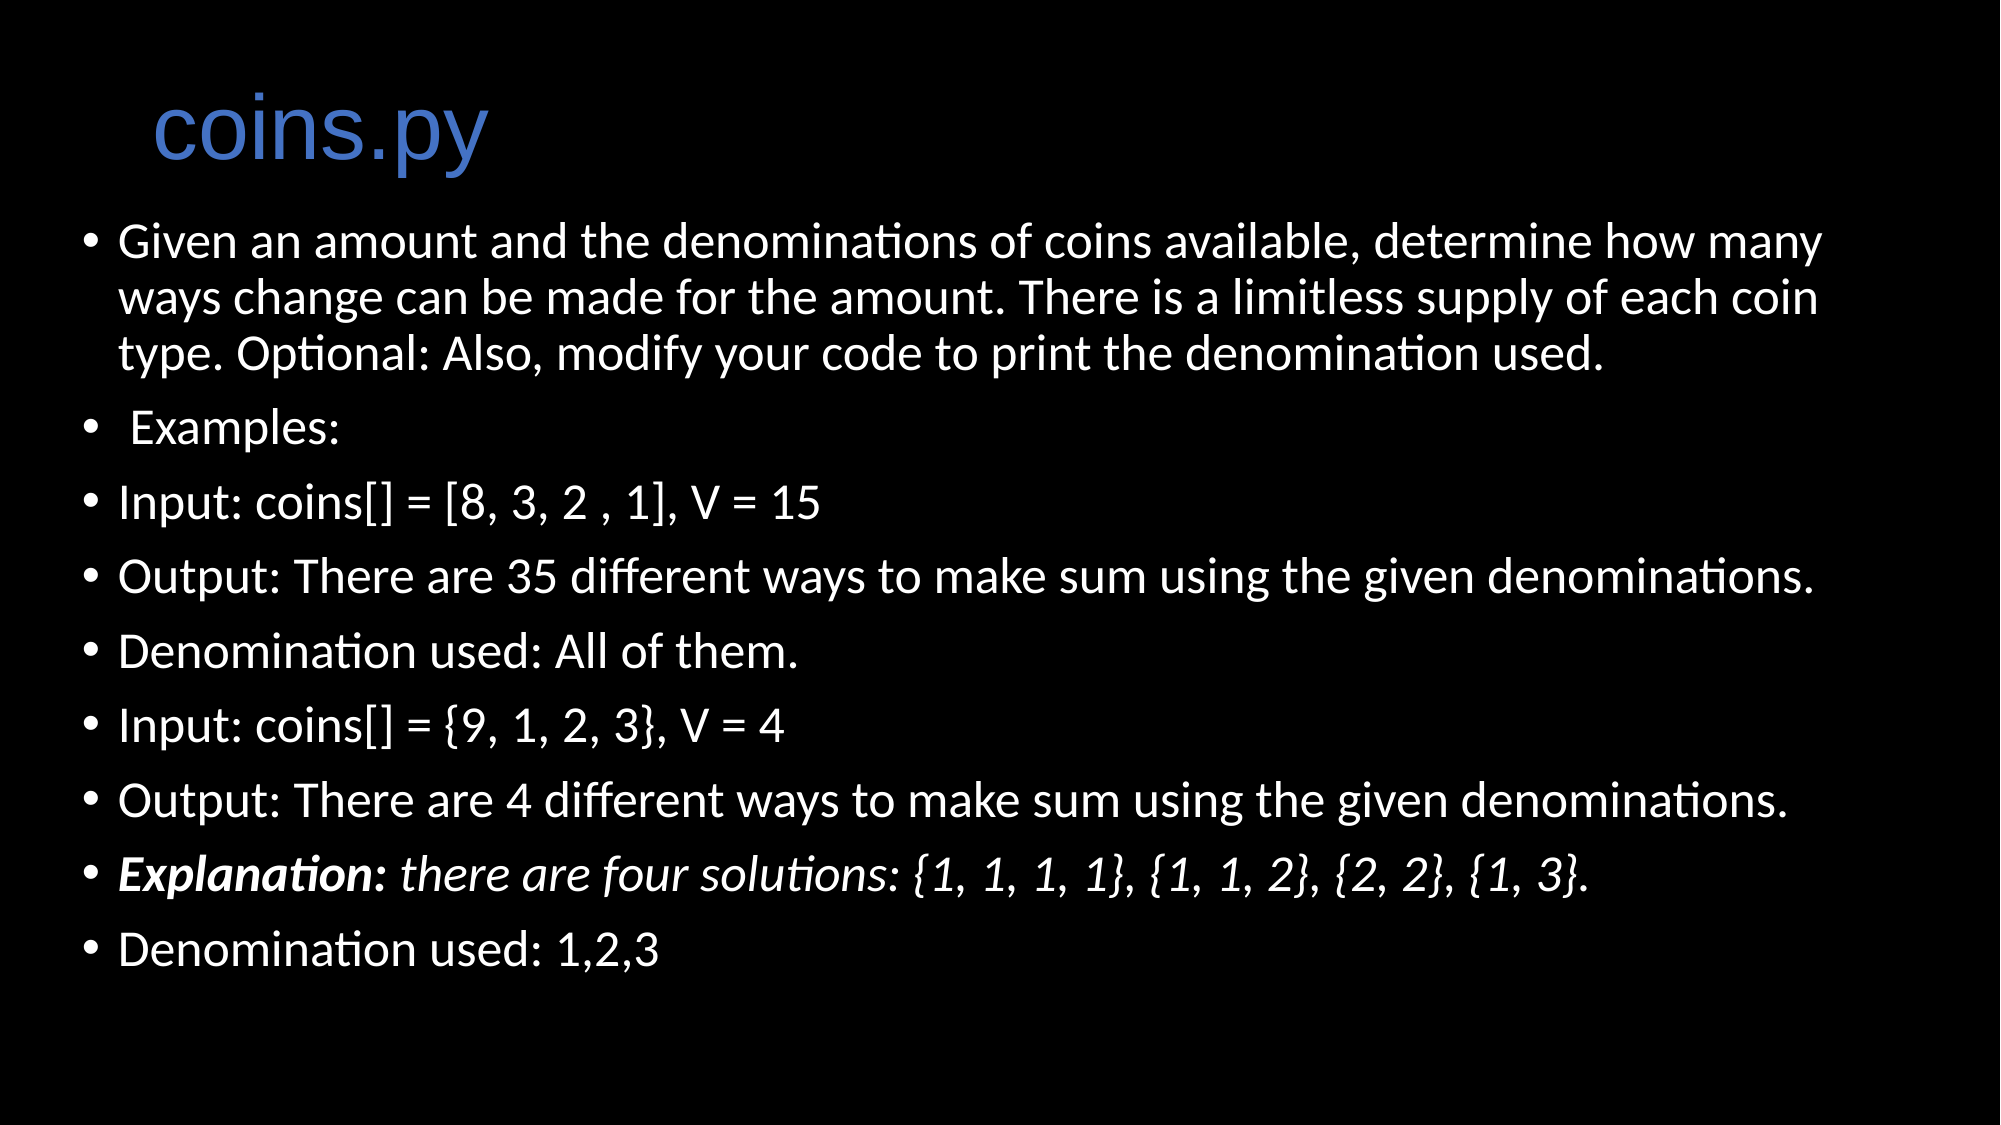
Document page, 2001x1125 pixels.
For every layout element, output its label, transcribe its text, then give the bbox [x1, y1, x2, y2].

title coins.py [137, 21, 1863, 206]
list Given an amount and the denominations of coins available, determine how many ways change can be made for the amount. There is a limitless supply of each coin type. Optional: Also, modify your code to print the denomination used. Examples: Input: coins[] = [8, 3, 2 , 1], V = 15 Output: There are 35 different ways to make sum using the given denominations. Denomination used: All of them. Input: coins[] = {9, 1, 2, 3}, V = 4 Output: There are 4 different ways to make sum using the given denominations. Explanation: there are four solutions: {1, 1, 1, 1}, {1, 1, 2}, {2, 2}, {1, 3}. Denomination used: 1,2,3 [66, 206, 1863, 1055]
